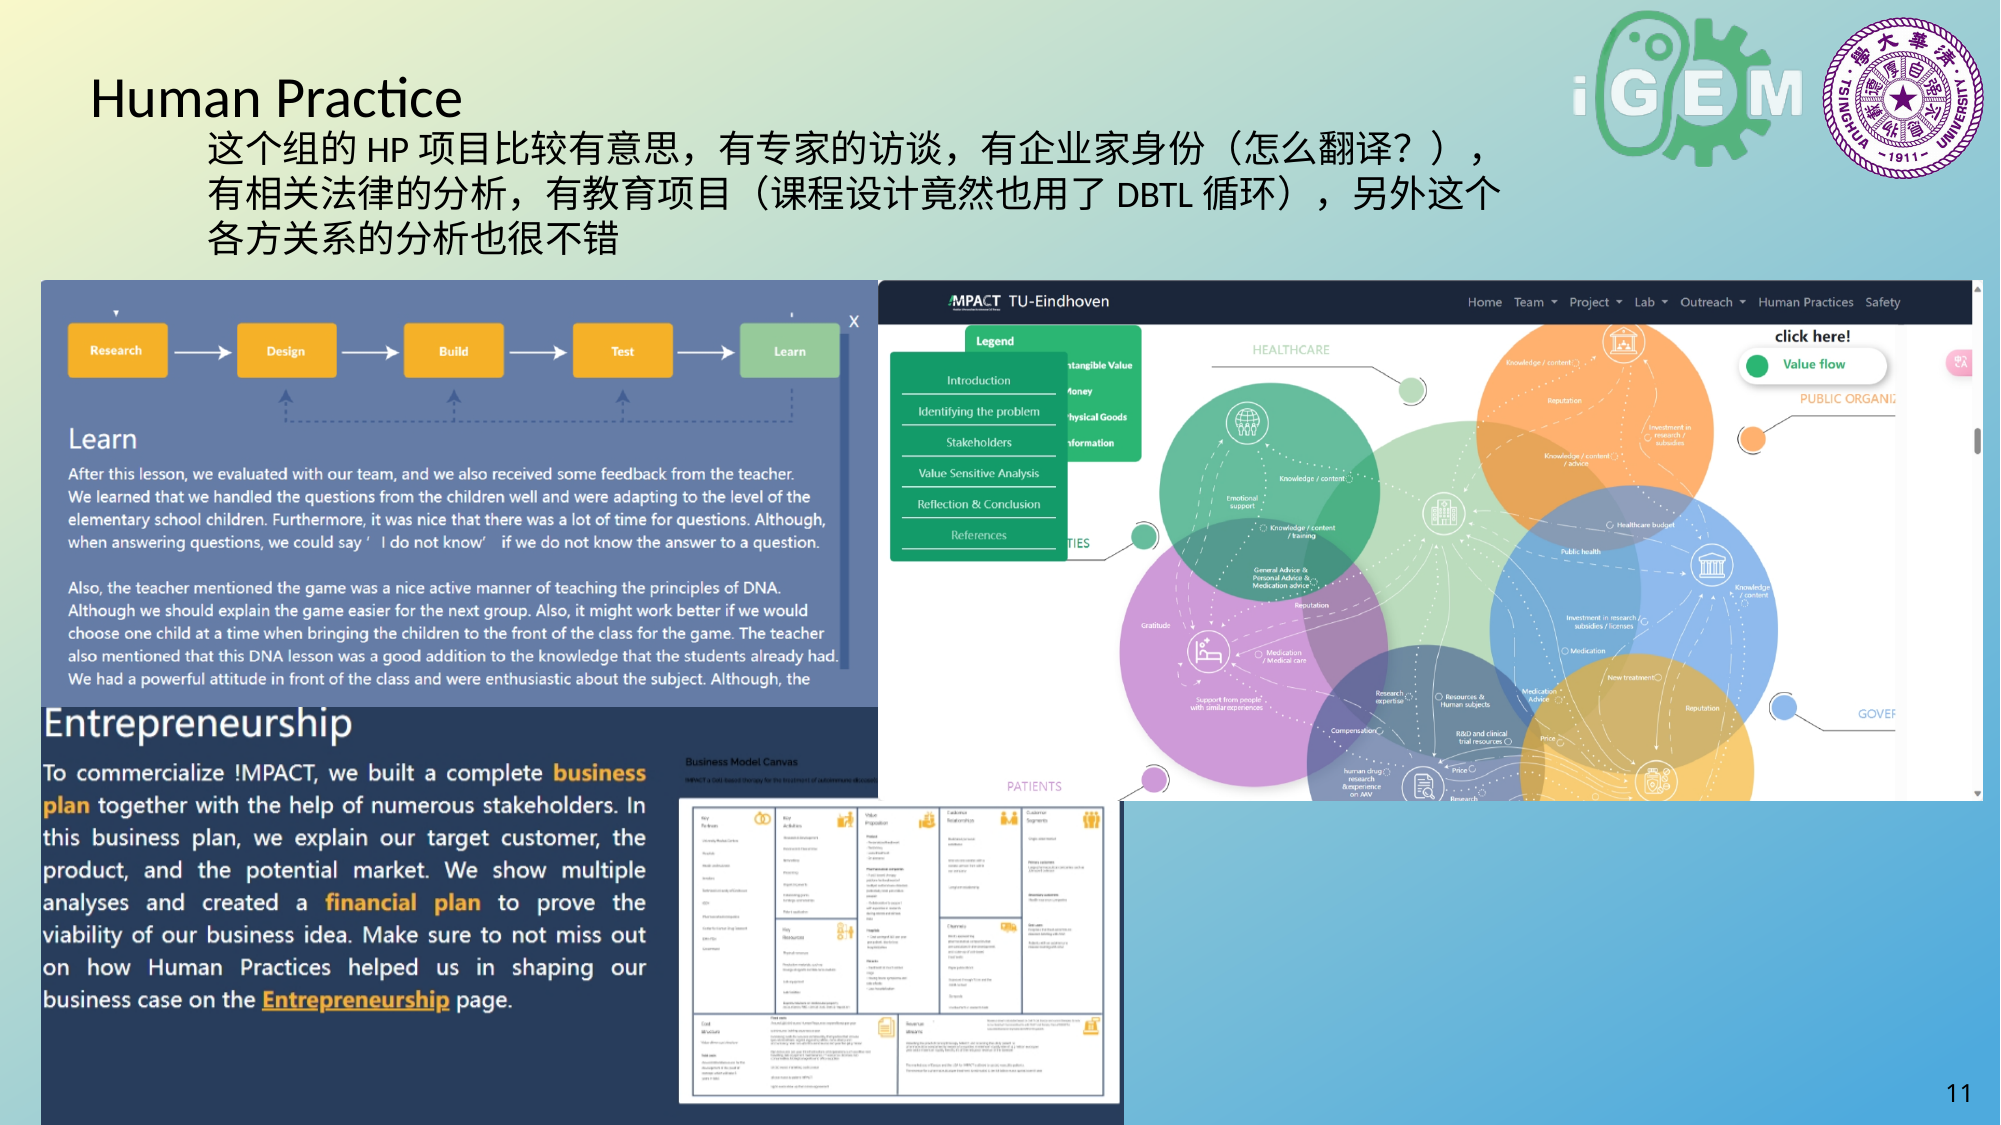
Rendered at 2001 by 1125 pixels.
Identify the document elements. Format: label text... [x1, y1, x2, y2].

picture [1533, 0, 2001, 213]
text_box 这个组的HP项目比较有意思，有专家的访谈，有企业家身份（怎么翻译？），有相关法律的分析，有教育项目（课程设计竟然也用了DBTL循环），另外这个各方关系的分析也很不错 [192, 117, 1525, 268]
slide_number 11 [1539, 1064, 1989, 1125]
picture [0, 280, 1984, 1125]
text_box Human Practice [75, 51, 507, 137]
